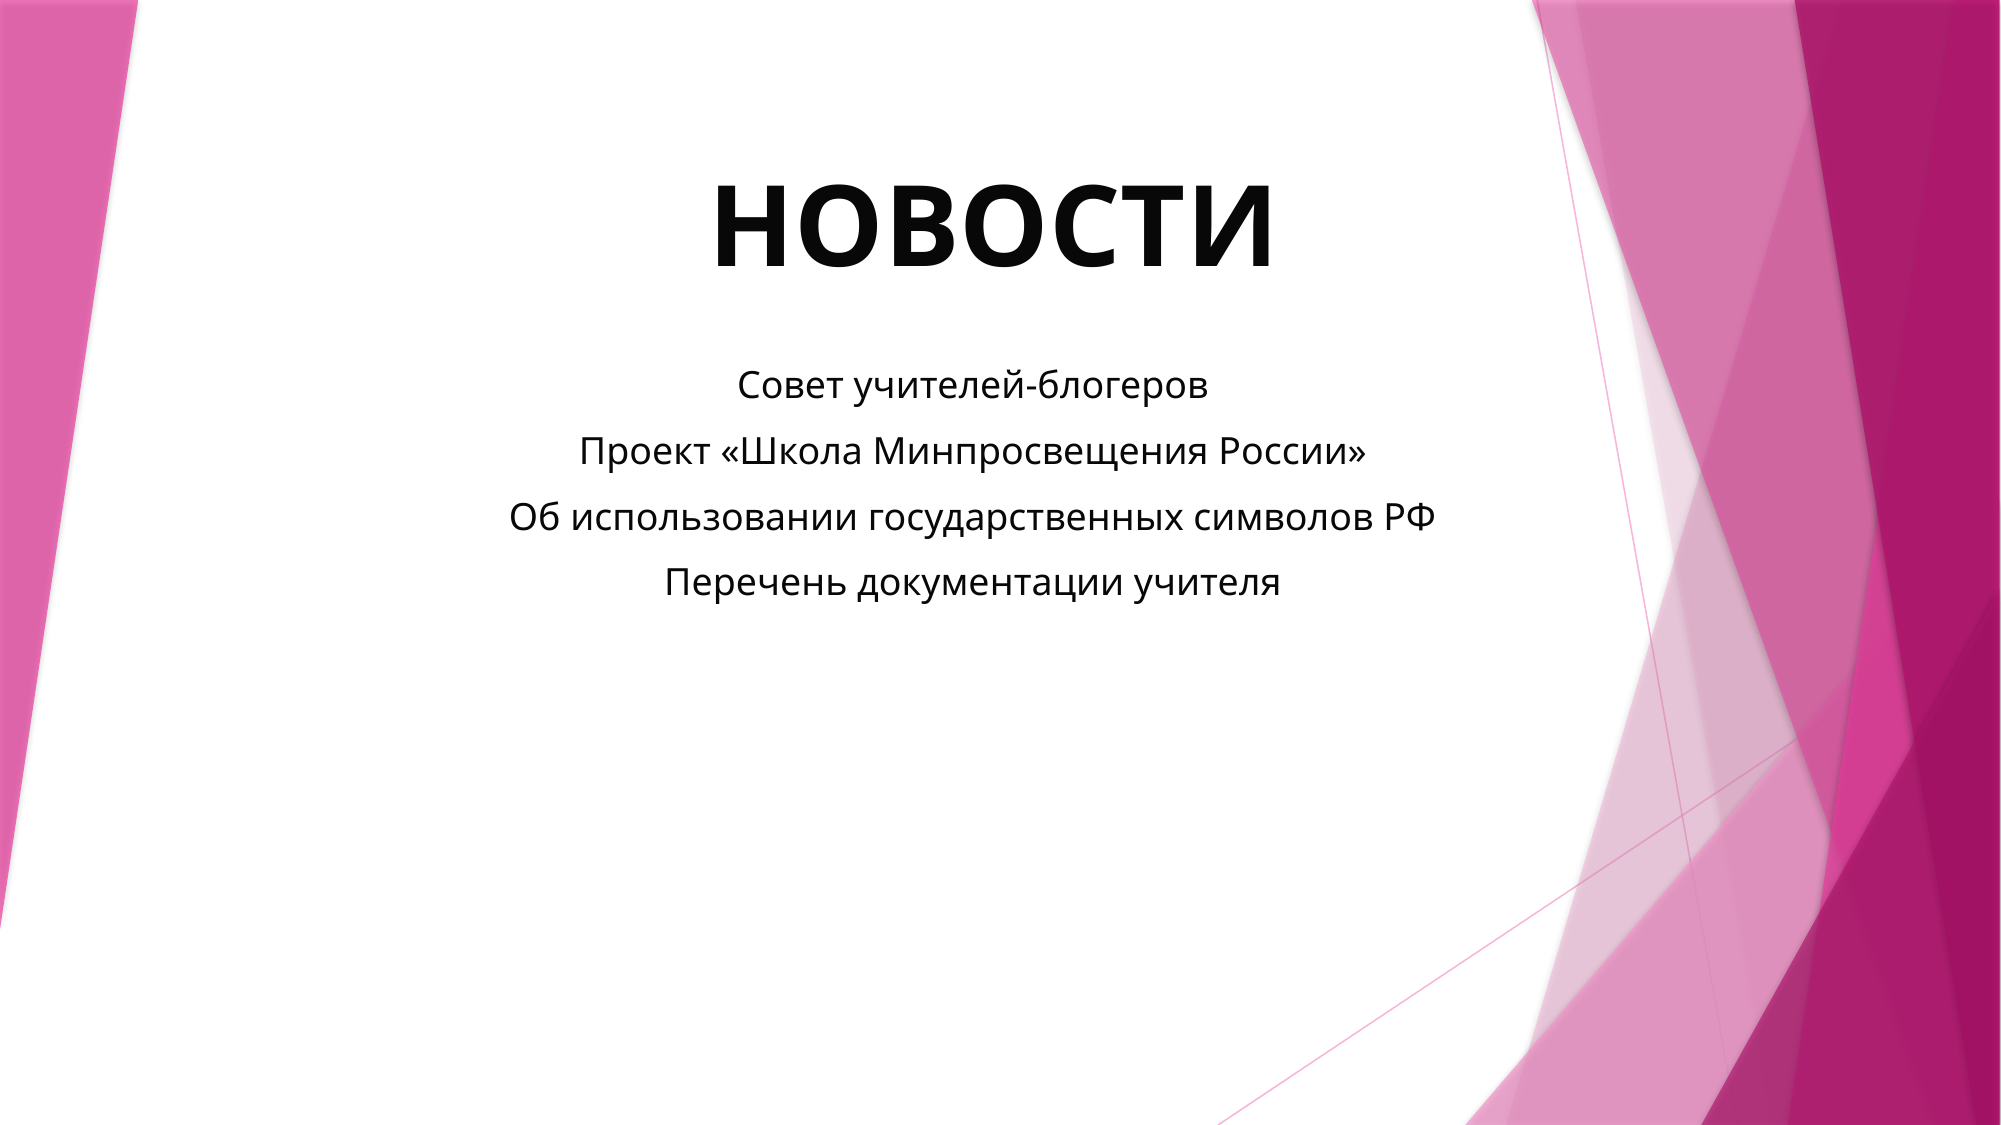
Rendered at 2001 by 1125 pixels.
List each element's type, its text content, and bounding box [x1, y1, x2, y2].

subtitle Совет учителей-блогеров Проект «Школа Минпросвещения России» Об использовании государственных символов РФ Перечень документации учителя [477, 353, 1469, 678]
title НОВОСТИ [519, 45, 1469, 353]
